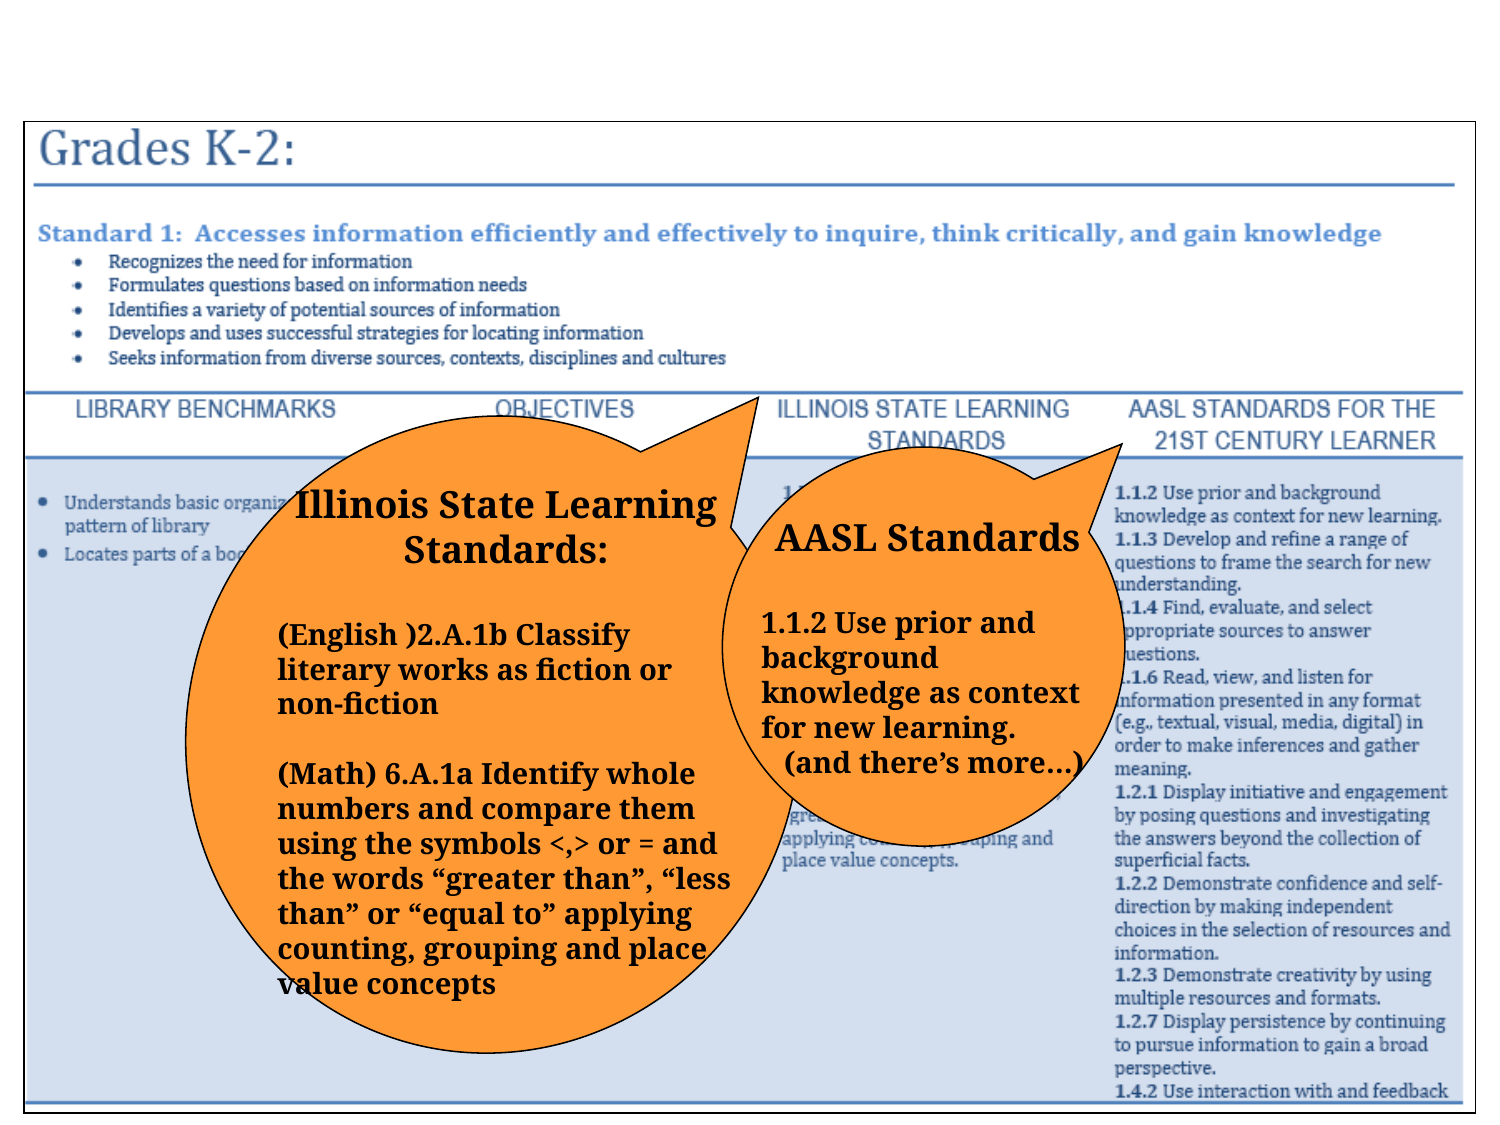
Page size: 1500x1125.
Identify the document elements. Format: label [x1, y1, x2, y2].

picture [24, 121, 1476, 1113]
